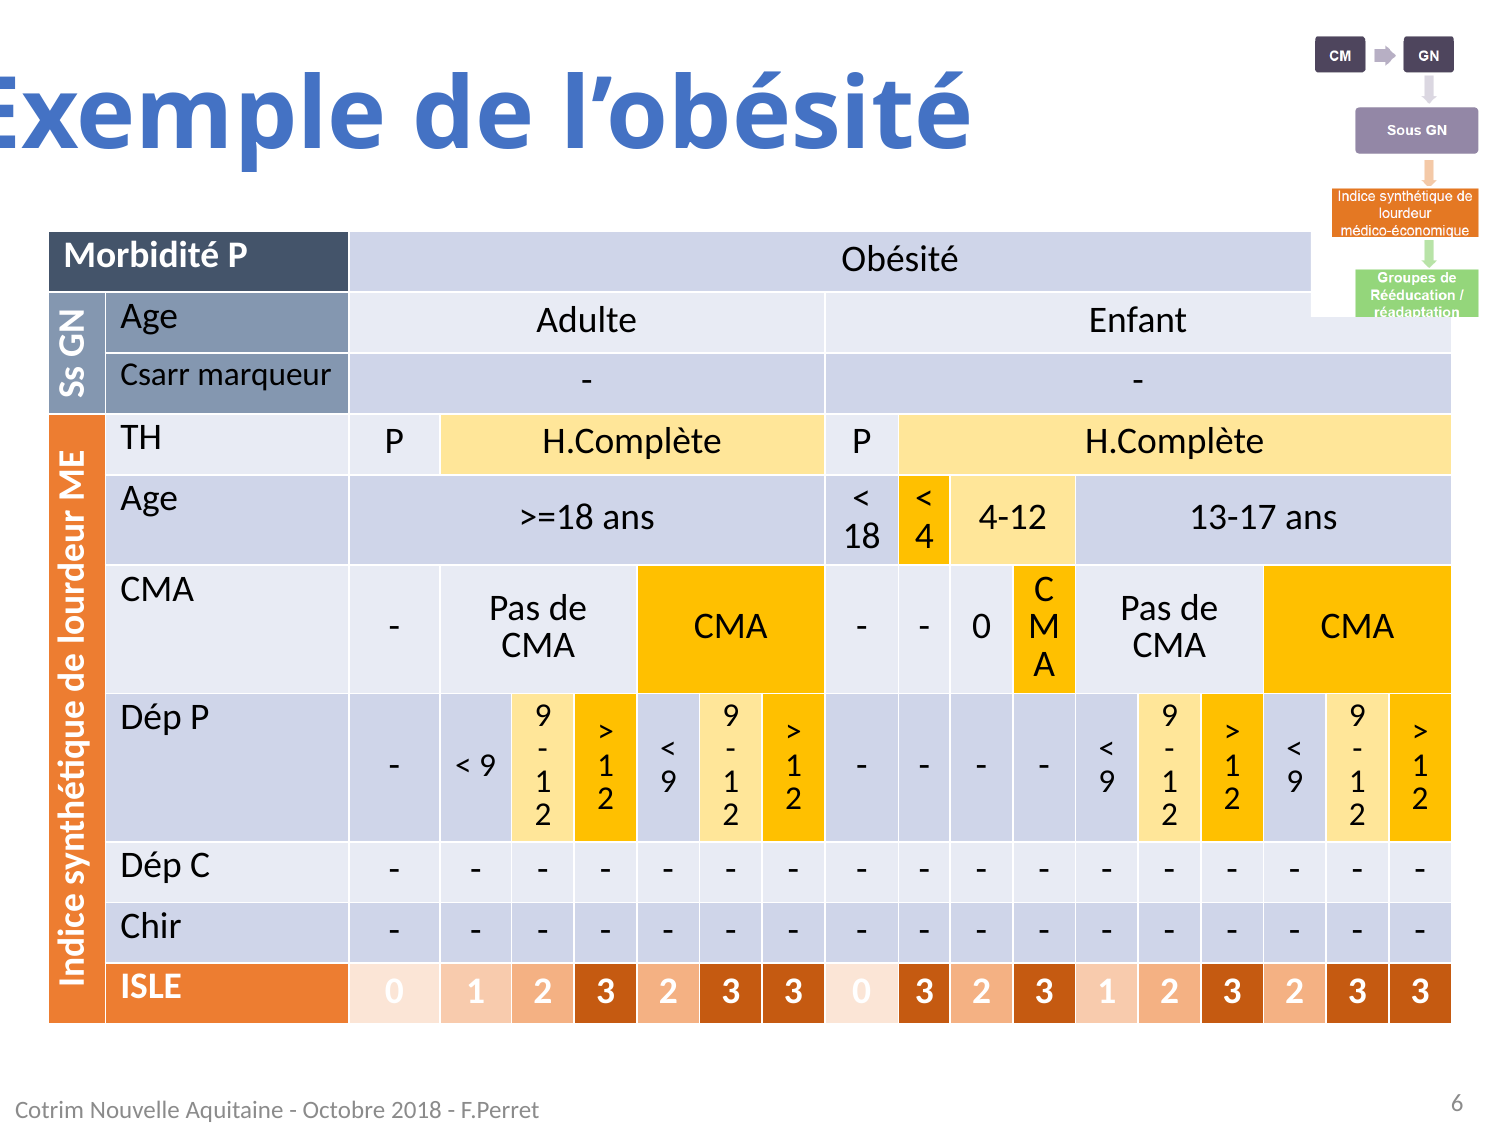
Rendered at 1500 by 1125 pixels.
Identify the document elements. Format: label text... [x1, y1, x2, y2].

table_cell < 9 [1264, 694, 1325, 841]
table_cell - [700, 903, 761, 962]
table_cell Indice synthétique de lourdeur ME [49, 415, 105, 1023]
table_cell - [350, 566, 439, 693]
table_cell - [1076, 903, 1137, 962]
table_cell - [441, 903, 511, 962]
table_cell Pas de CMA [1076, 566, 1263, 693]
table_cell 3 [700, 964, 761, 1023]
table_cell CMA [638, 566, 824, 693]
table_cell - [899, 566, 949, 693]
slide_number 6 [1141, 1071, 1479, 1125]
table_cell P [350, 415, 439, 474]
table_cell 2 [638, 964, 699, 1023]
table_header Morbidité P [49, 232, 348, 291]
table_cell Enfant [826, 293, 1451, 352]
table_cell 13-17 ans [1076, 476, 1451, 564]
table_cell - [350, 903, 439, 962]
table_cell 1 [441, 964, 511, 1023]
table_cell Adulte [350, 293, 824, 352]
table_cell 0 [826, 964, 898, 1023]
table_cell - [1139, 843, 1200, 902]
table_cell - [512, 843, 573, 902]
table_cell - [1264, 843, 1325, 902]
table_cell - [1202, 843, 1263, 902]
table_cell - [951, 843, 1012, 902]
table_cell - [1390, 903, 1451, 962]
table_cell - [951, 903, 1012, 962]
table_cell < 9 [638, 694, 699, 841]
table_cell - [826, 903, 898, 962]
table_cell 9 -12 [1139, 694, 1200, 841]
table_cell H.Complète [441, 415, 824, 474]
table_cell - [763, 903, 824, 962]
table_cell 2 [1139, 964, 1200, 1023]
footer Cotrim Nouvelle Aquitaine - Octobre 2018 - F.Perret [0, 1078, 982, 1125]
table_cell - [899, 843, 949, 902]
table_cell - [1014, 843, 1075, 902]
table_cell - [899, 903, 949, 962]
table_cell Age [106, 293, 348, 352]
table_cell 3 [1390, 964, 1451, 1023]
table_cell 3 [575, 964, 636, 1023]
table_cell CMA [1264, 566, 1451, 693]
table_cell Chir [106, 903, 348, 962]
table_cell - [575, 903, 636, 962]
table_cell Age [106, 476, 348, 564]
picture [1310, 25, 1484, 317]
table_cell - [512, 903, 573, 962]
table_cell 9 -12 [1327, 694, 1388, 841]
table_cell ISLE [106, 964, 348, 1023]
table_cell - [1264, 903, 1325, 962]
table_cell < 18 [826, 476, 898, 564]
table_cell < 9 [441, 694, 511, 841]
table_cell - [763, 843, 824, 902]
table_cell - [951, 694, 1012, 841]
table_cell 3 [763, 964, 824, 1023]
table_cell H.Complète [899, 415, 1451, 474]
table_cell 9 -12 [700, 694, 761, 841]
table_cell 0 [350, 964, 439, 1023]
table_cell - [638, 903, 699, 962]
table_cell 9 -12 [512, 694, 573, 841]
table_cell 0 [951, 566, 1012, 693]
table_cell - [700, 843, 761, 902]
table_cell CMA [106, 566, 348, 693]
table_cell - [1014, 903, 1075, 962]
table_cell - [826, 354, 1451, 413]
table_cell - [1327, 843, 1388, 902]
table_cell - [899, 694, 949, 841]
table_cell Pas de CMA [441, 566, 636, 693]
table_cell - [1139, 903, 1200, 962]
table_cell Dép P [106, 694, 348, 841]
table_cell - [826, 694, 898, 841]
table_cell TH [106, 415, 348, 474]
table_cell 4-12 [951, 476, 1075, 564]
table_cell - [350, 694, 439, 841]
table_cell 3 [899, 964, 949, 1023]
table_cell > 12 [575, 694, 636, 841]
table_cell - [441, 843, 511, 902]
table_cell - [638, 843, 699, 902]
table_cell - [1076, 843, 1137, 902]
table_cell 3 [1327, 964, 1388, 1023]
table_cell - [1327, 903, 1388, 962]
table_header Obésité [350, 232, 1310, 291]
table_cell P [826, 415, 898, 474]
table_cell - [826, 843, 898, 902]
table_cell 2 [951, 964, 1012, 1023]
table_cell 3 [1202, 964, 1263, 1023]
table_cell > 12 [763, 694, 824, 841]
table_cell - [1014, 694, 1075, 841]
table_cell CMA [1014, 566, 1075, 693]
table_cell < 9 [1076, 694, 1137, 841]
table_cell Dép C [106, 843, 348, 902]
table_cell Ss GN [49, 293, 105, 413]
table_cell 1 [1076, 964, 1137, 1023]
table_cell > 12 [1390, 694, 1451, 841]
table_cell - [1390, 843, 1451, 902]
table_cell 2 [1264, 964, 1325, 1023]
text_box Exemple de l’obésité [0, 41, 990, 176]
table_cell - [1202, 903, 1263, 962]
table_cell 3 [1014, 964, 1075, 1023]
table_cell >=18 ans [350, 476, 824, 564]
table_cell Csarr marqueur [106, 354, 348, 413]
table_cell > 12 [1202, 694, 1263, 841]
table_cell - [350, 354, 824, 413]
table_cell - [575, 843, 636, 902]
table_cell - [350, 843, 439, 902]
table_cell 2 [512, 964, 573, 1023]
table_cell <4 [899, 476, 949, 564]
table_cell - [826, 566, 898, 693]
